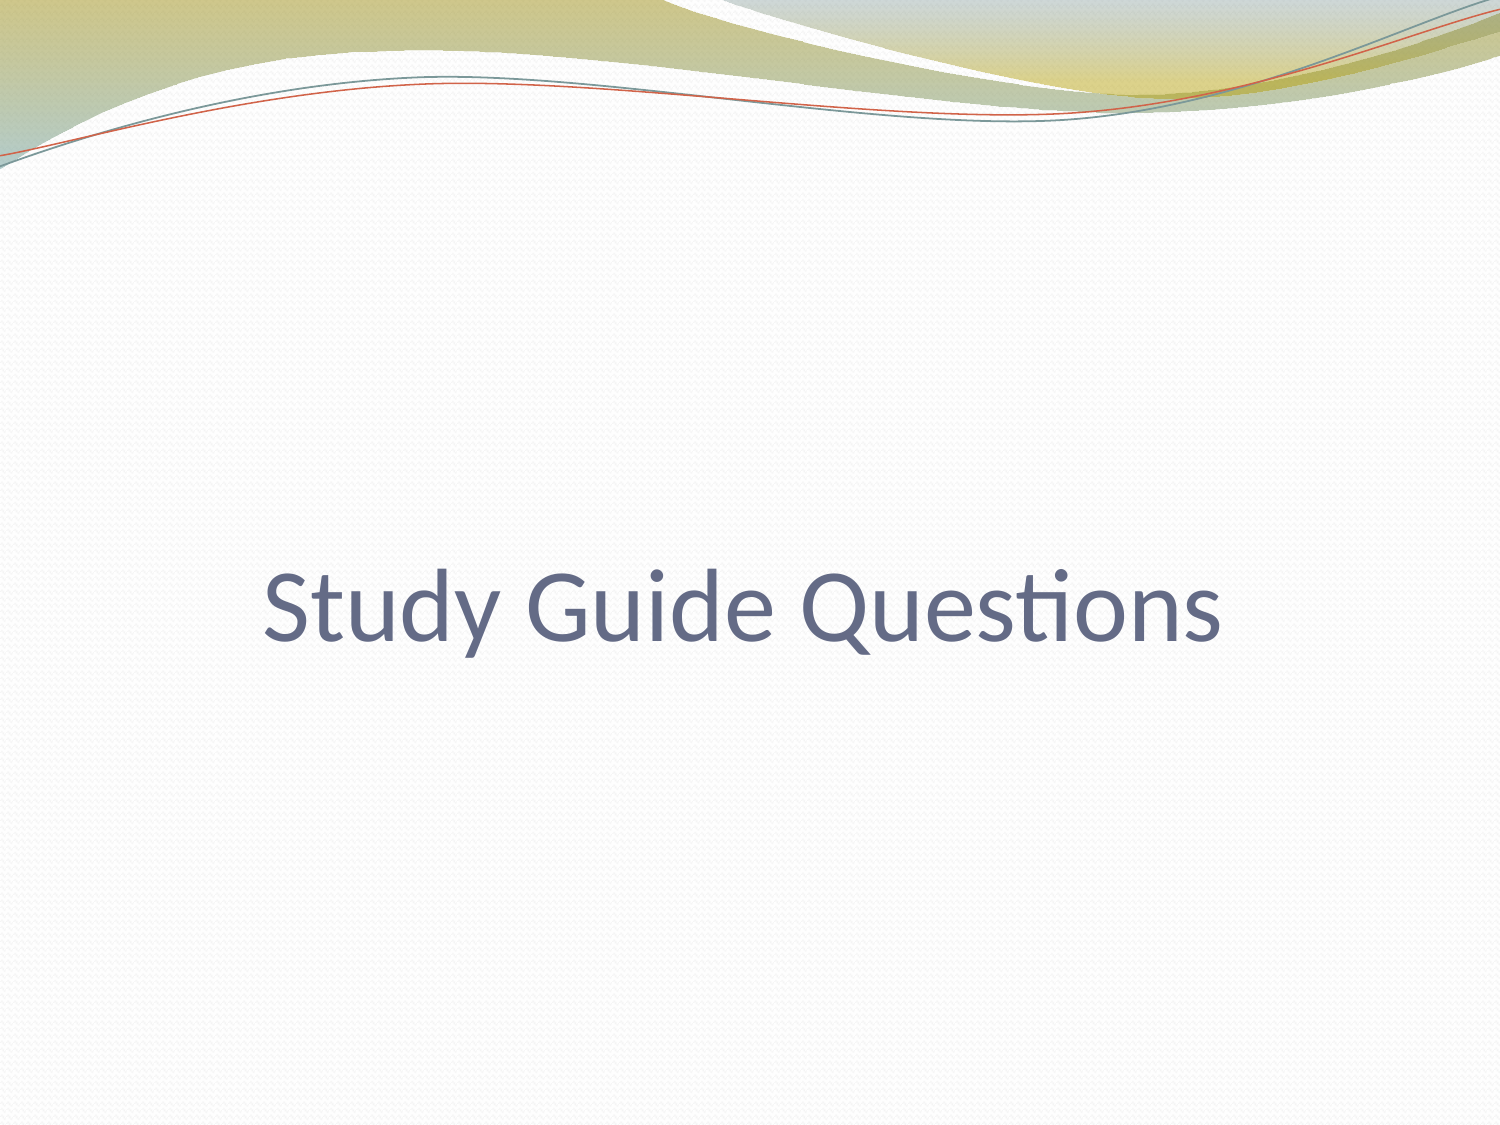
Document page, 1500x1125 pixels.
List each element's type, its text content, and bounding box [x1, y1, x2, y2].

title Study Guide Questions [62, 474, 1425, 663]
